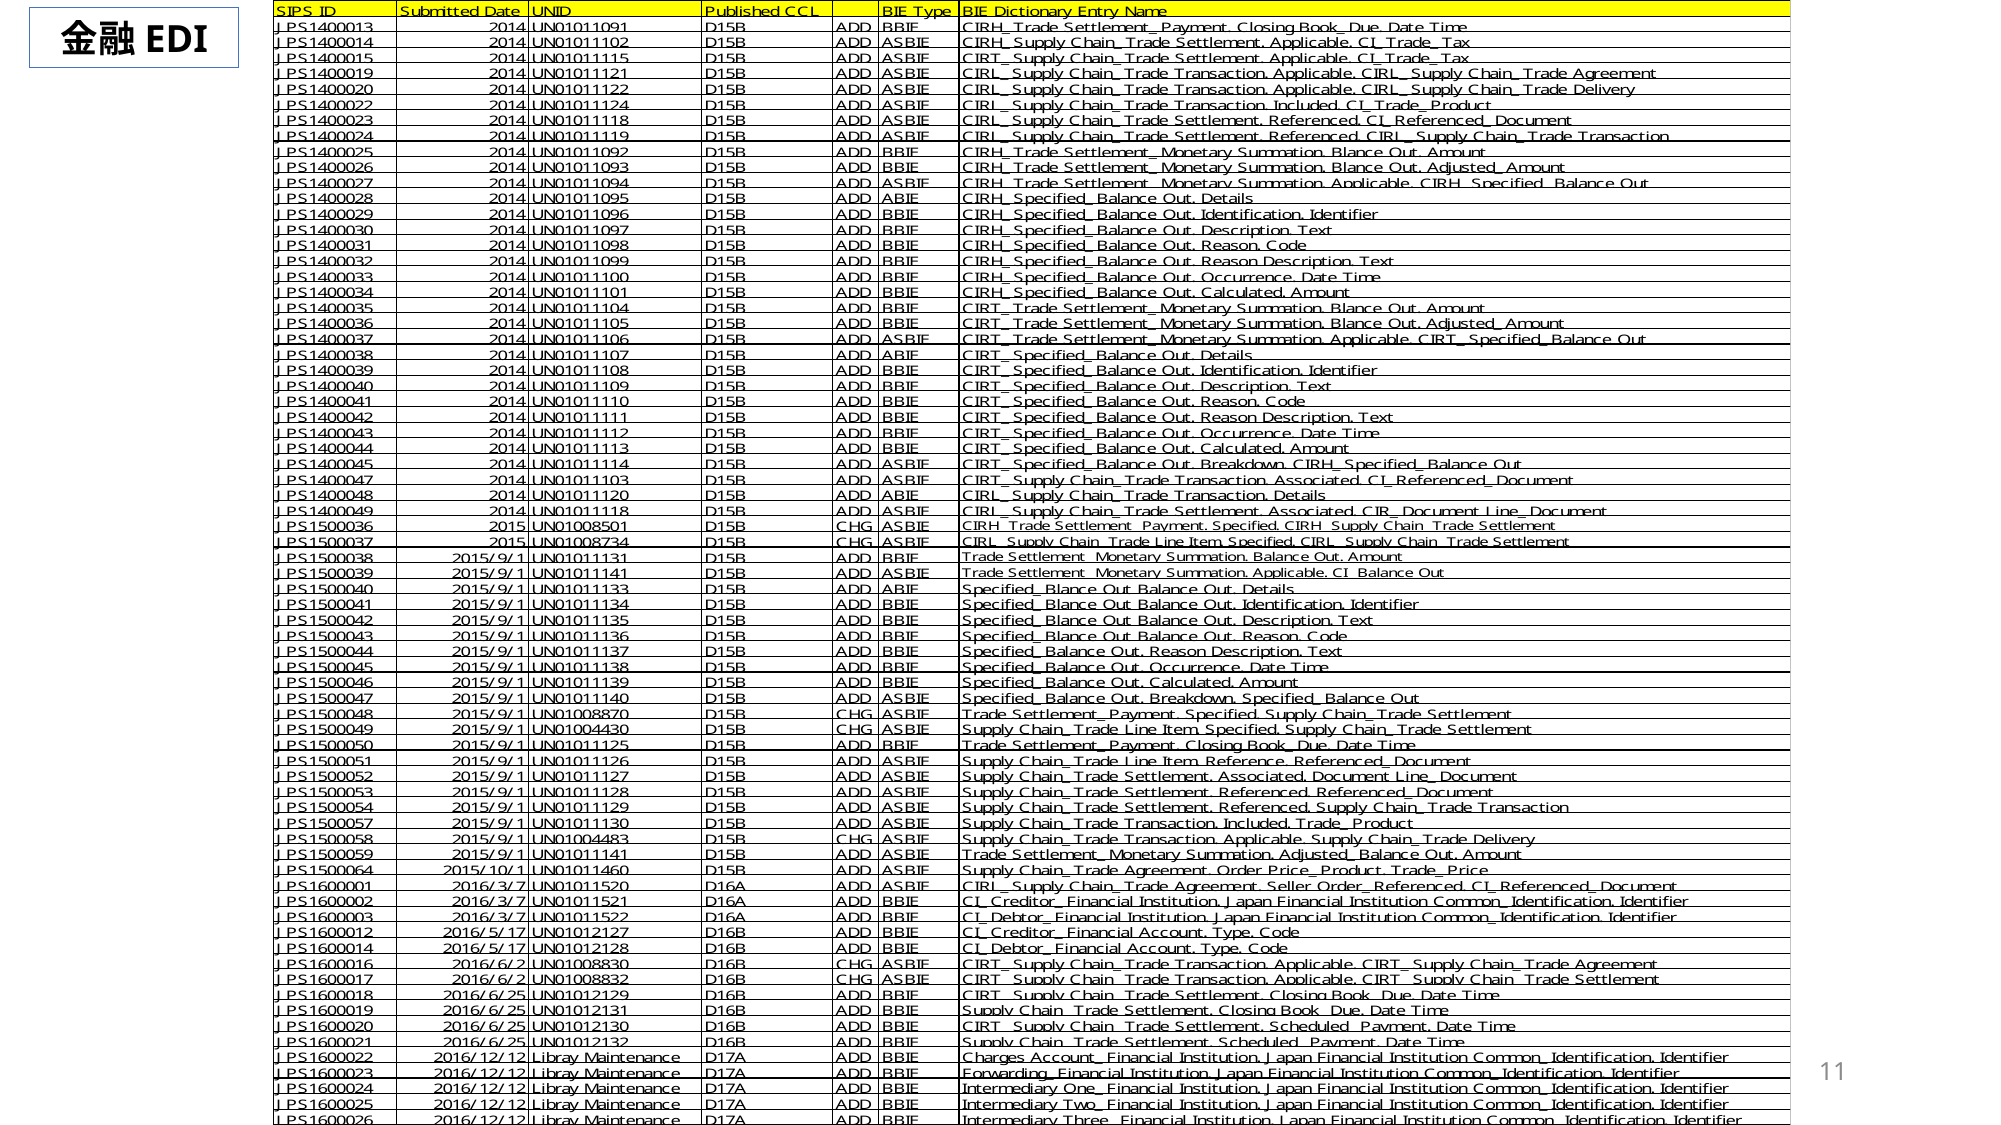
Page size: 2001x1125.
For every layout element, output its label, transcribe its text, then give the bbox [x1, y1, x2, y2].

picture [272, 0, 1791, 1125]
slide_number 11 [1791, 1042, 1863, 1103]
text_box 金融EDI [29, 7, 239, 68]
